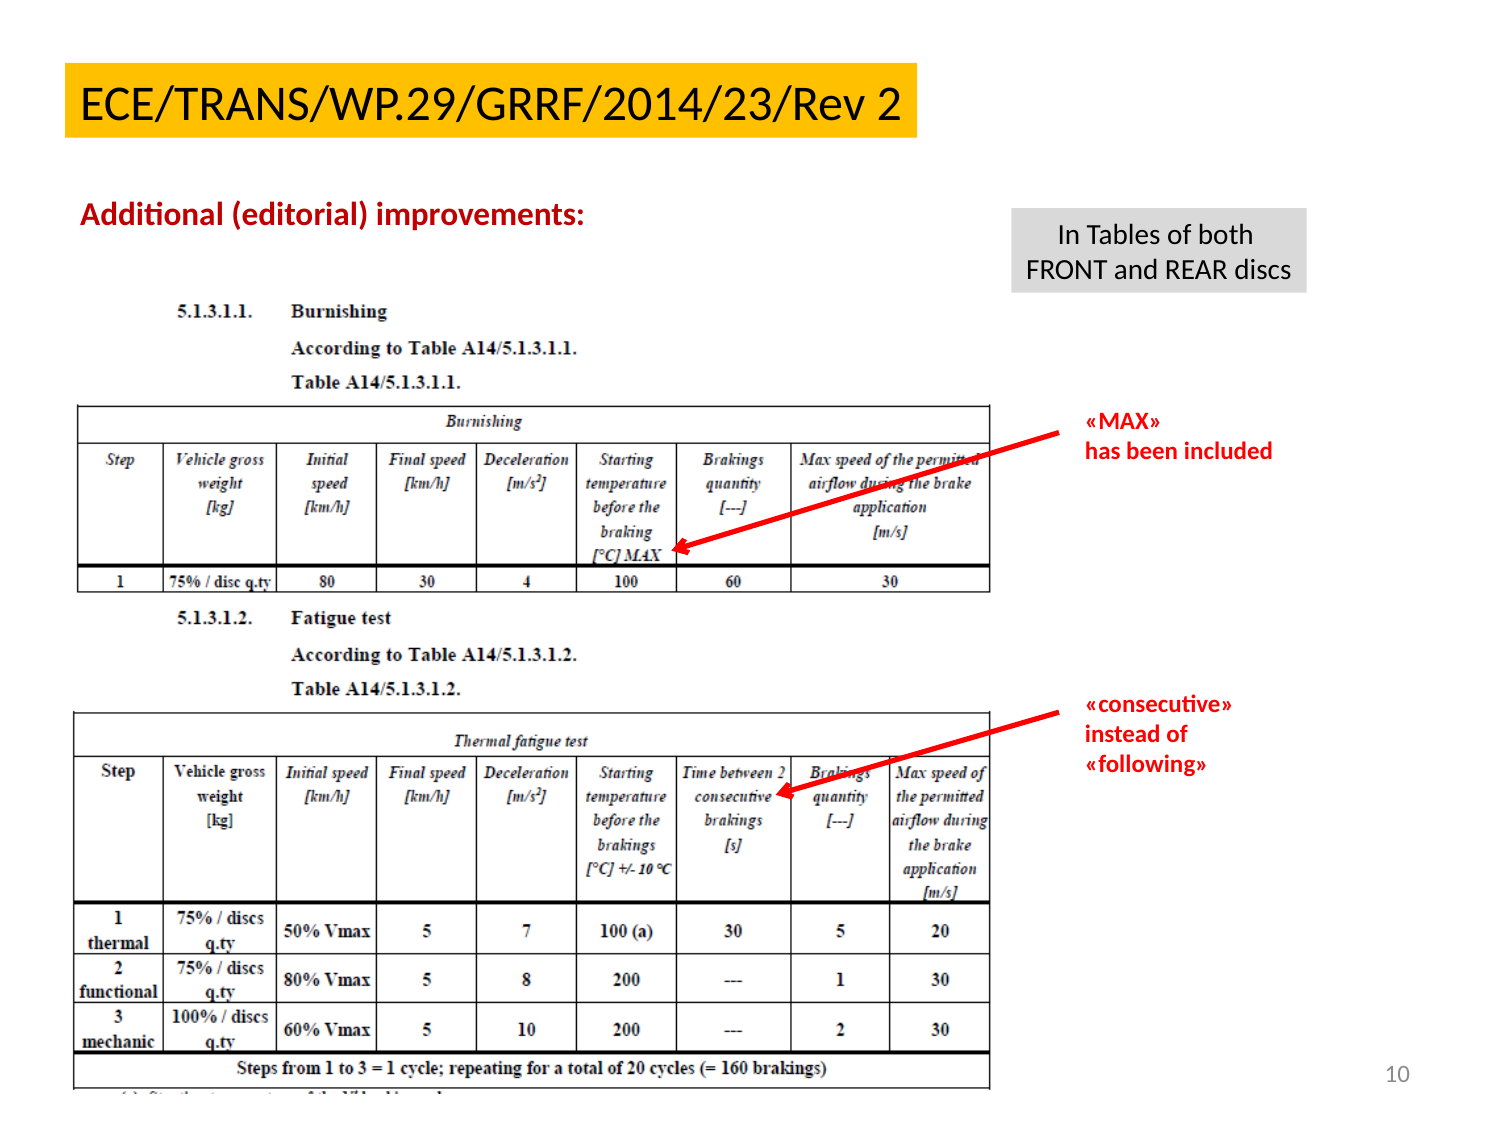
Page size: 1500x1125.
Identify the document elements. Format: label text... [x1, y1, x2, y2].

picture [64, 298, 1001, 1095]
text_box ECE/TRANS/WP.29/GRRF/2014/23/Rev 2 [65, 62, 918, 138]
text_box «MAX» has been included [1070, 397, 1289, 472]
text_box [671, 432, 1060, 551]
text_box «consecutive» instead of «following» [1070, 680, 1255, 786]
text_box In Tables of both FRONT and REAR discs [1011, 208, 1307, 293]
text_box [775, 711, 1060, 795]
text_box Additional (editorial) improvements: [65, 184, 602, 240]
slide_number 10 [1074, 1042, 1425, 1103]
